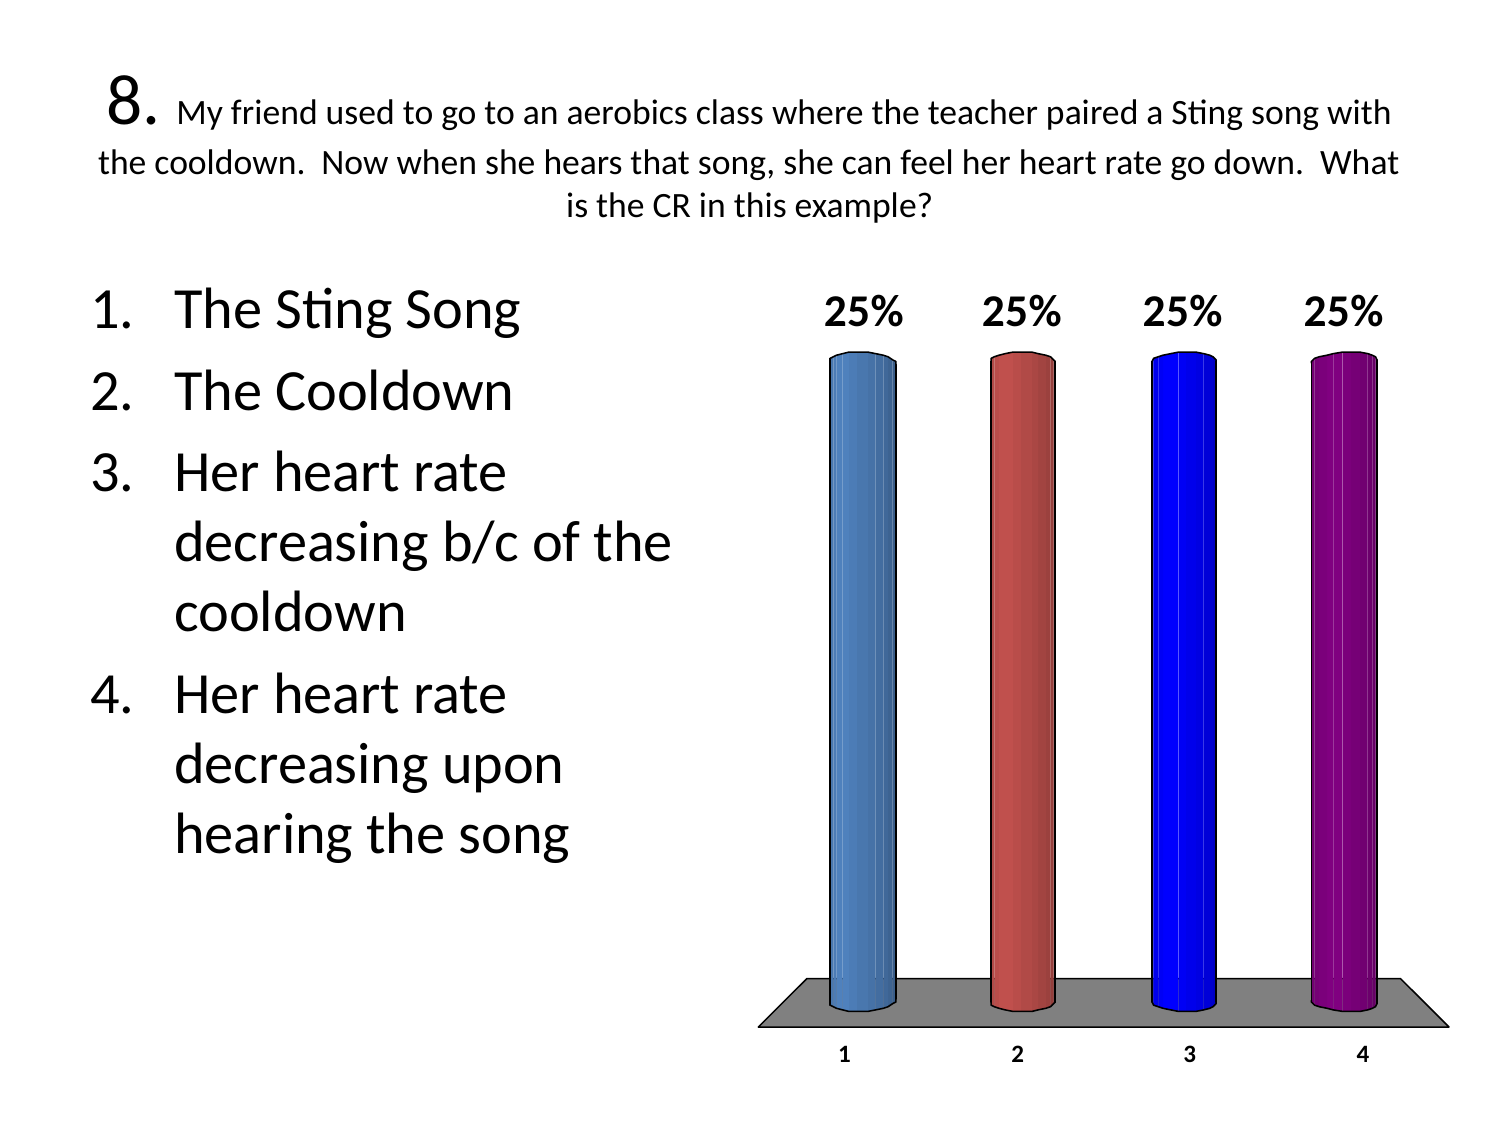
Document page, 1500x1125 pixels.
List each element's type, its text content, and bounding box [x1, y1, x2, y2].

title 8. My friend used to go to an aerobics class where the teacher paired a Sting song with the cooldown. Now when she hears that song, she can feel her heart rate go down. What is the CR in this example? [75, 45, 1425, 233]
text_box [739, 270, 1490, 1115]
list The Sting Song The Cooldown Her heart rate decreasing b/c of the cooldown Her heart rate decreasing upon hearing the song [75, 262, 750, 1005]
